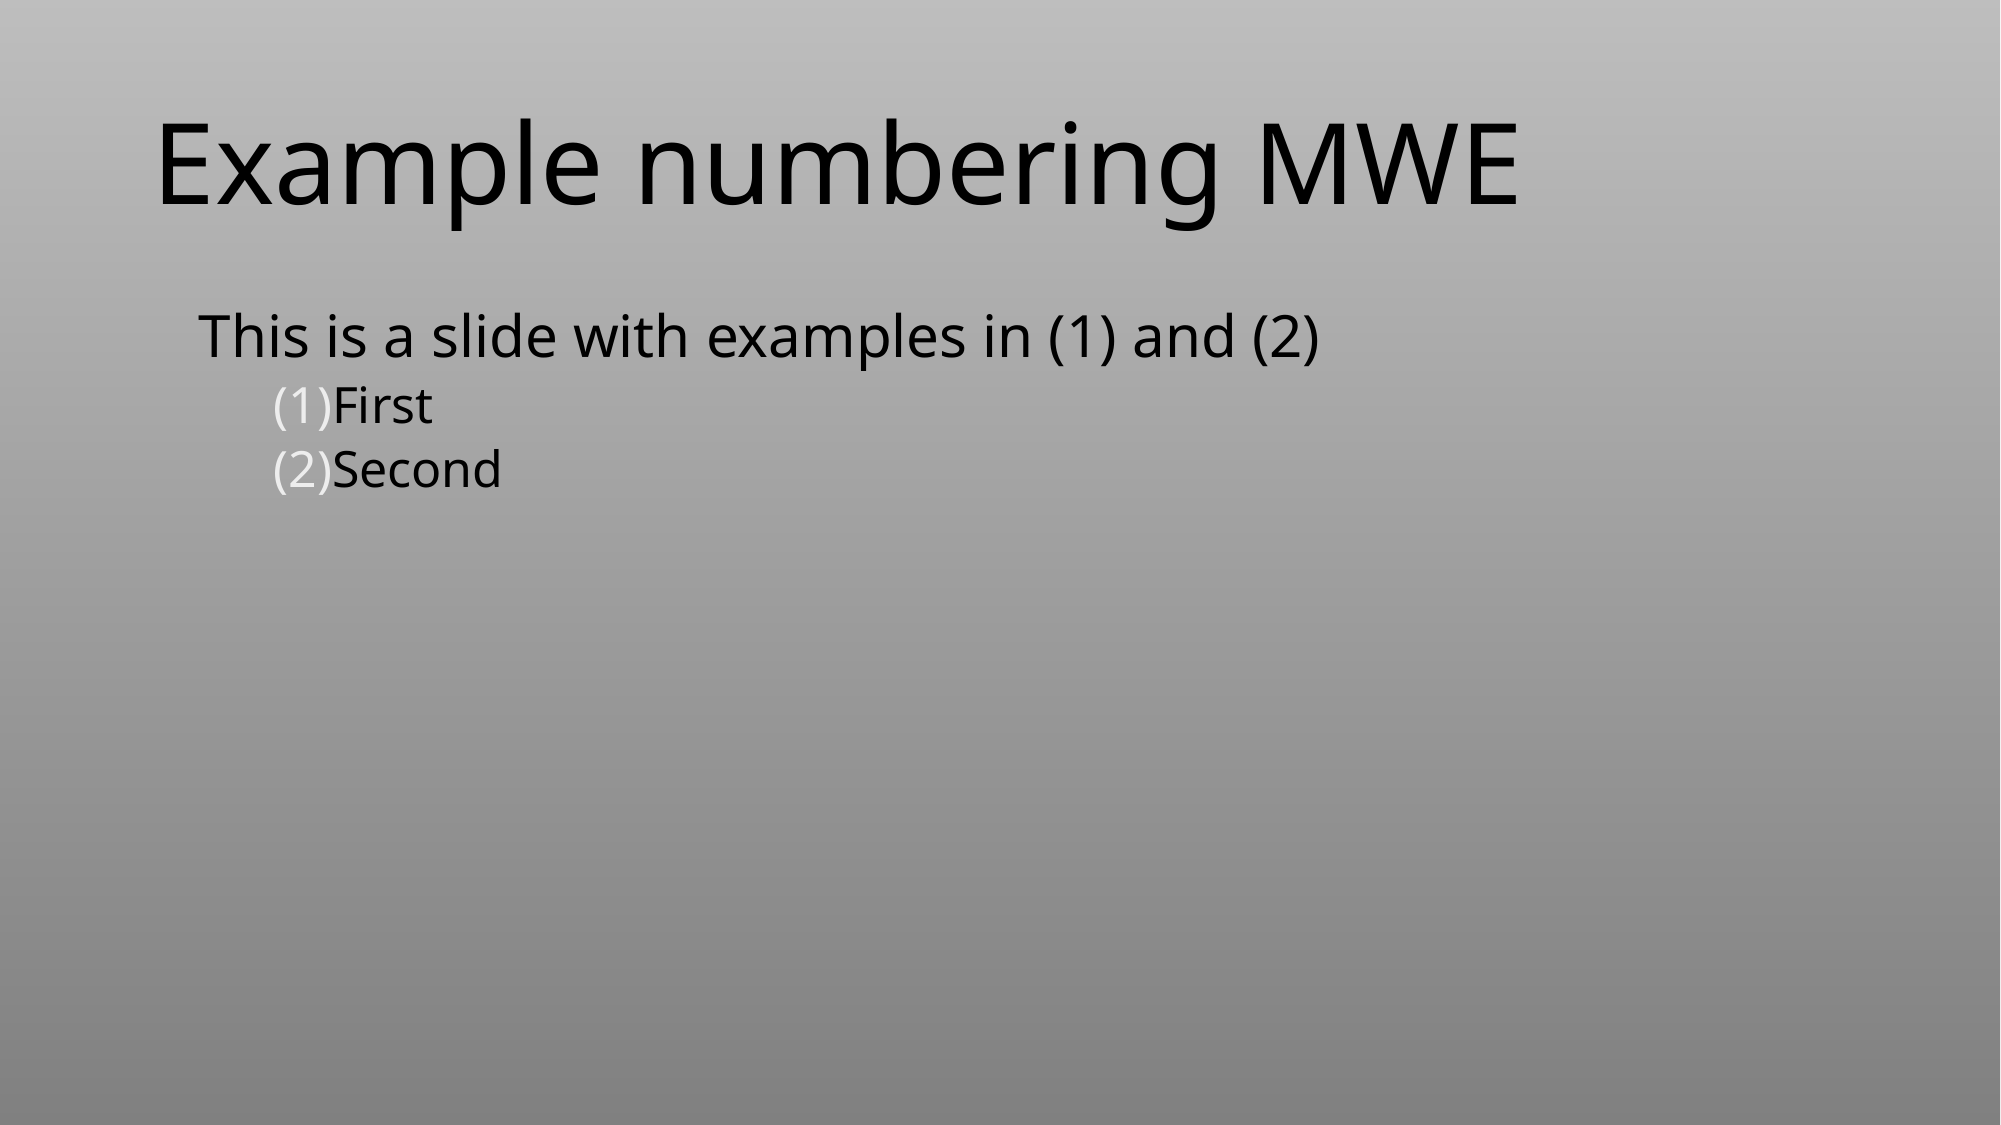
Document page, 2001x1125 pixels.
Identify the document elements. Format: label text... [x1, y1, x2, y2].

list This is a slide with examples in (1) and (2) First Second [183, 299, 1863, 1014]
title Example numbering MWE [137, 59, 1863, 278]
picture [0, 0, 2001, 1125]
